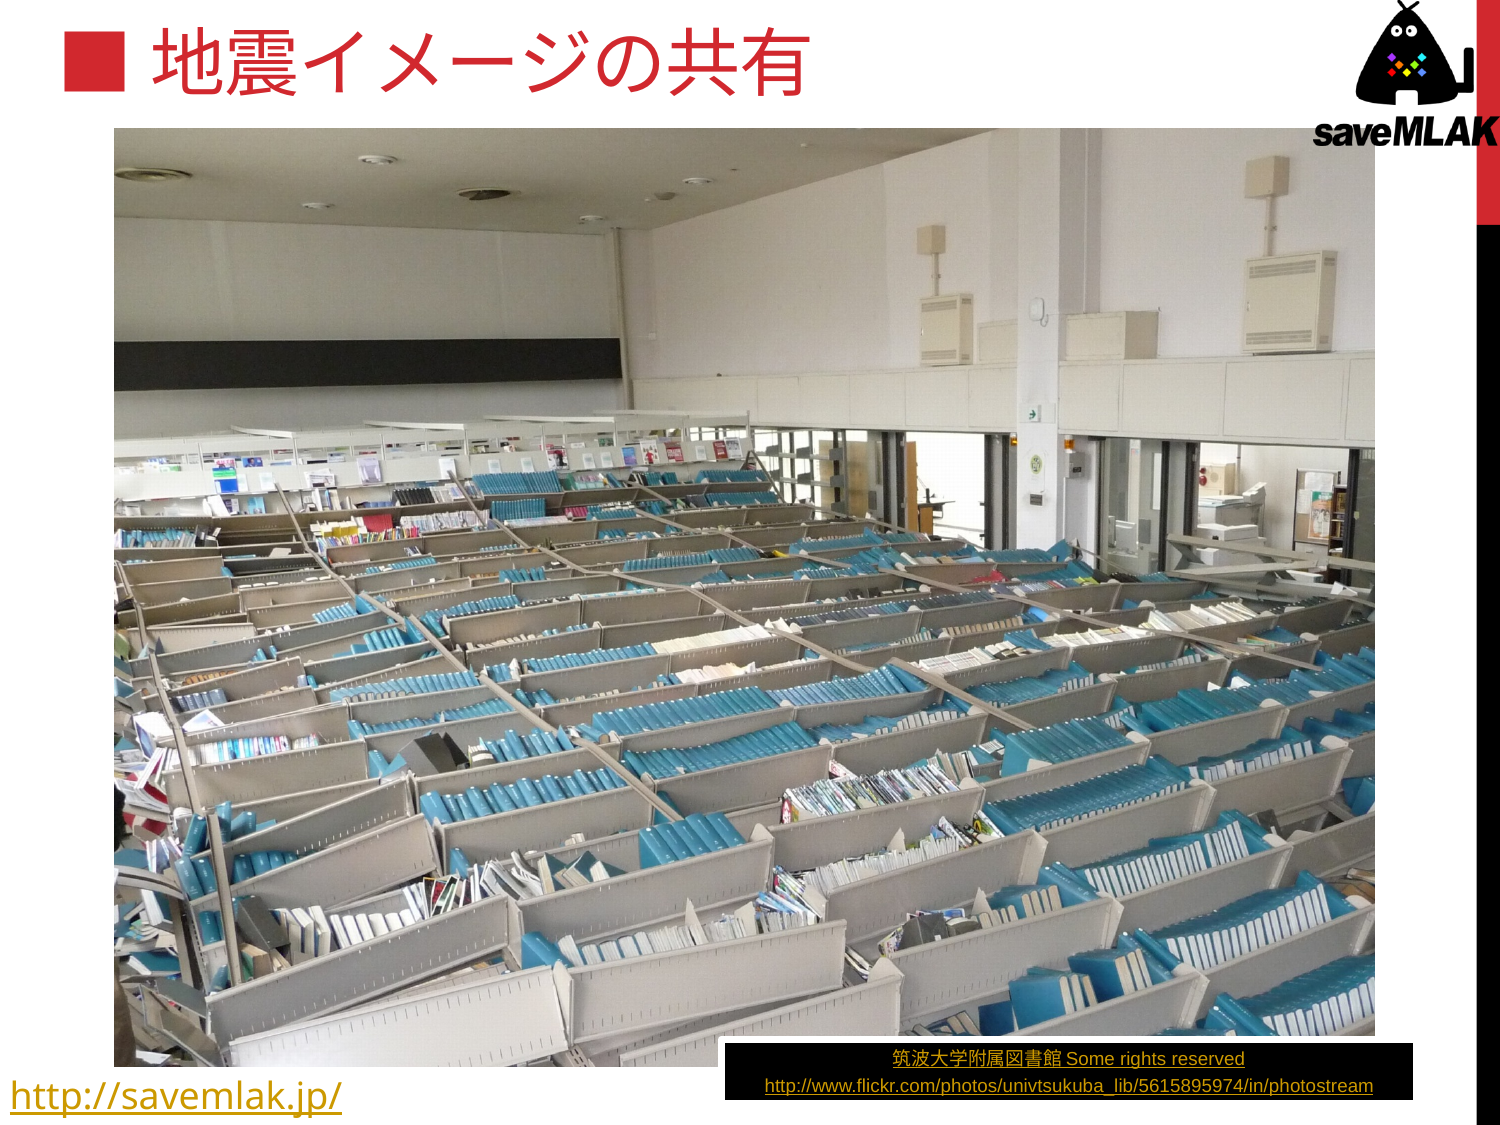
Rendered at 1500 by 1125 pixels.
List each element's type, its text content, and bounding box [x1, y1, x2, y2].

text_box 筑波大学附属図書館 Some rights reserved http://www.flickr.com/photos/univtsukuba_lib/5615895974/in/photostream [718, 1036, 1420, 1107]
picture [114, 0, 1500, 1068]
text_box http://savemlak.jp/ [0, 1064, 358, 1125]
title ■地震イメージの共有 [42, 40, 1281, 114]
